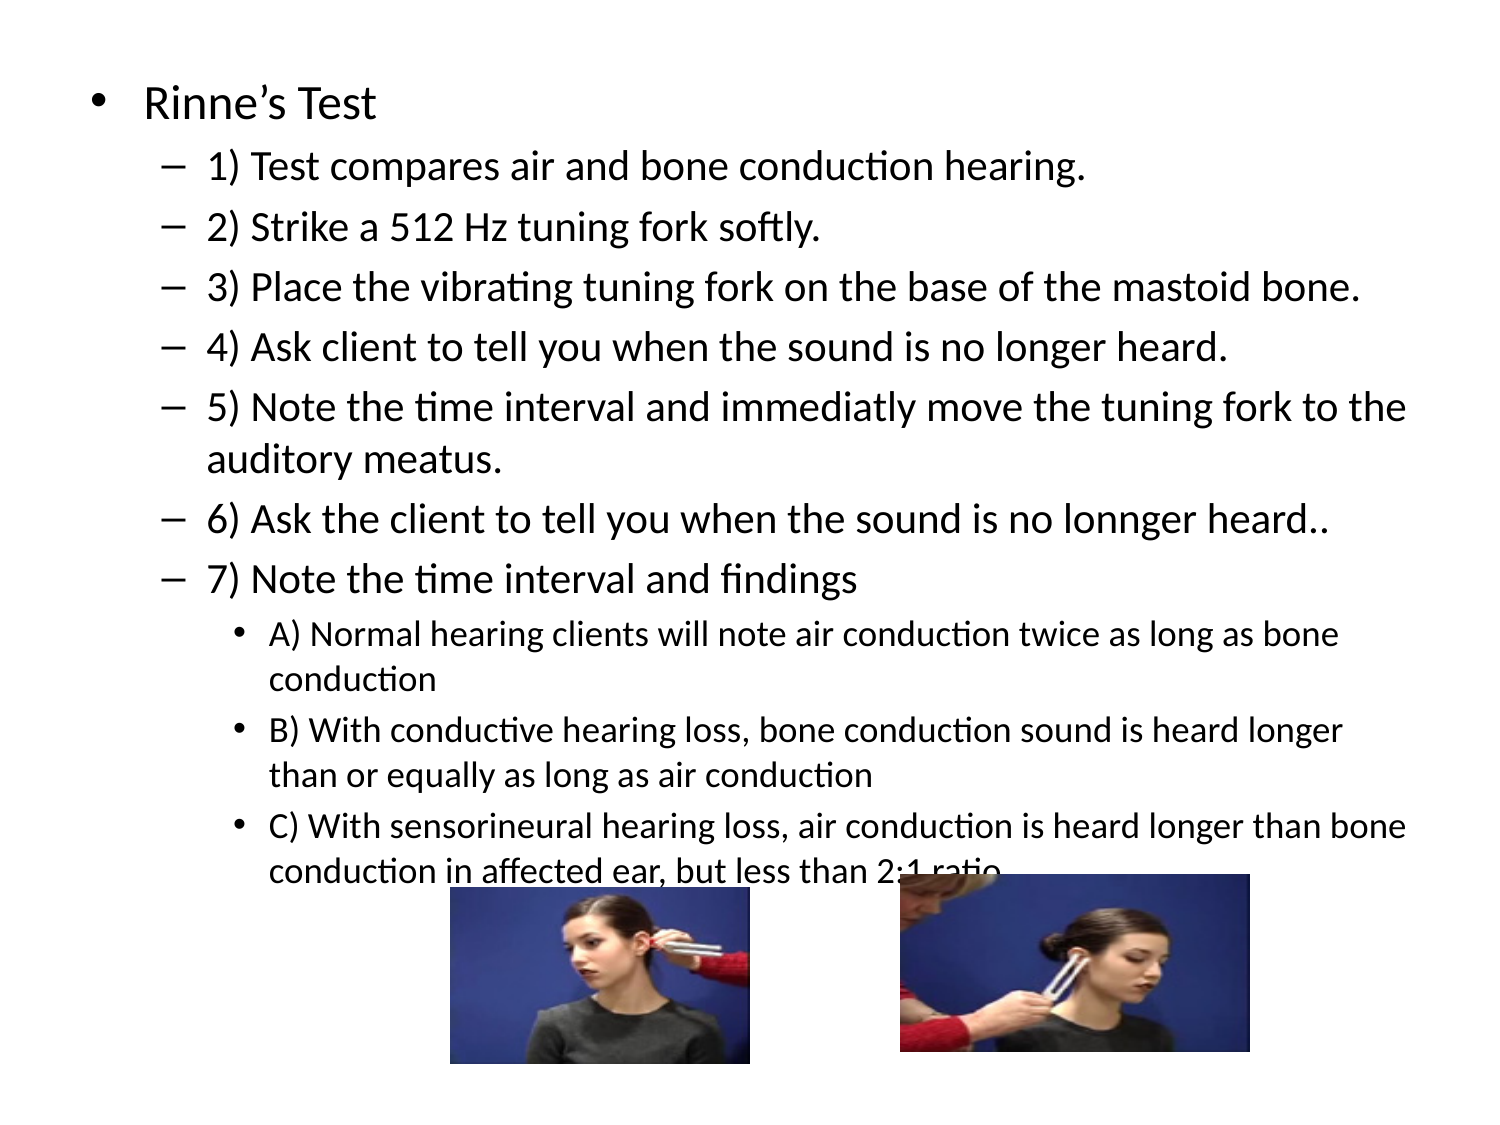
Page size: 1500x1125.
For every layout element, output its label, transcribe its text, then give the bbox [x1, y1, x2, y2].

list Rinne’s Test 1) Test compares air and bone conduction hearing. 2) Strike a 512 Hz tuning fork softly. 3) Place the vibrating tuning fork on the base of the mastoid bone. 4) Ask client to tell you when the sound is no longer heard. 5) Note the time interval and immediatly move the tuning fork to the auditory meatus. 6) Ask the client to tell you when the sound is no lonnger heard.. 7) Note the time interval and findings A) Normal hearing clients will note air conduction twice as long as bone conduction B) With conductive hearing loss, bone conduction sound is heard longer than or equally as long as air conduction C) With sensorineural hearing loss, air conduction is heard longer than bone conduction in affected ear, but less than 2:1 ratio [75, 62, 1425, 913]
picture [899, 874, 1251, 1052]
picture [449, 887, 751, 1065]
